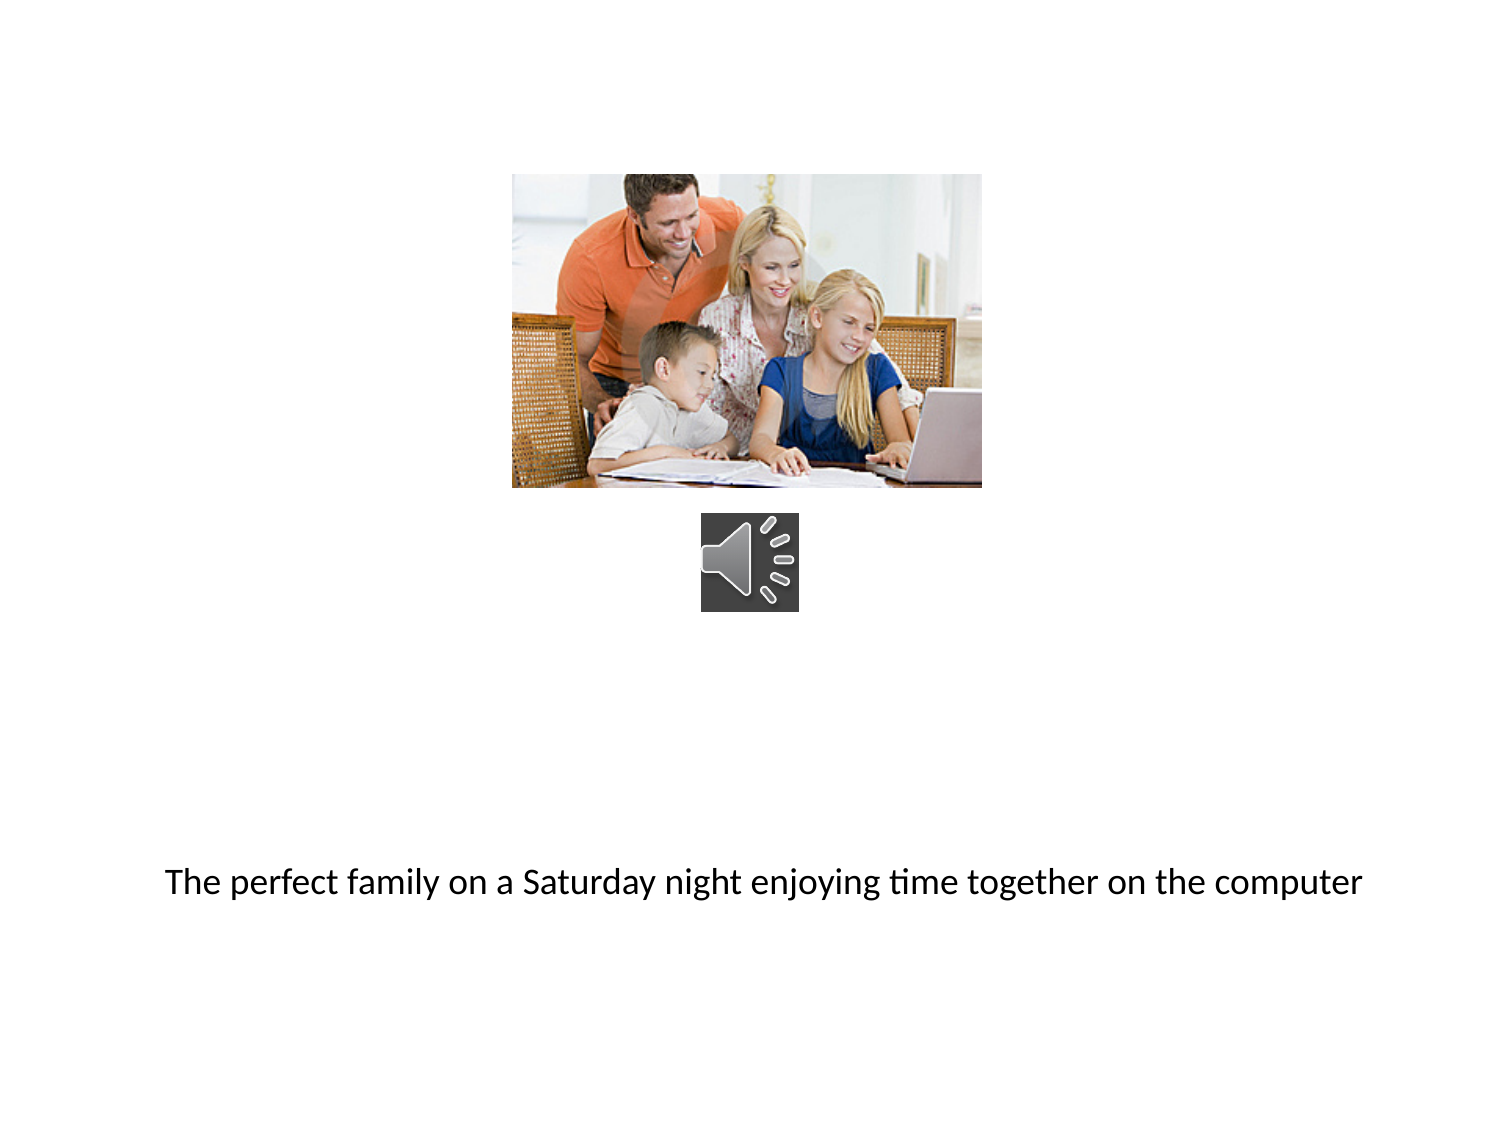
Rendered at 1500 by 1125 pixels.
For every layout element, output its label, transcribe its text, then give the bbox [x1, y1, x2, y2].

picture [699, 512, 801, 613]
picture [512, 174, 982, 488]
text_box The perfect family on a Saturday night enjoying time together on the computer [150, 849, 1388, 910]
